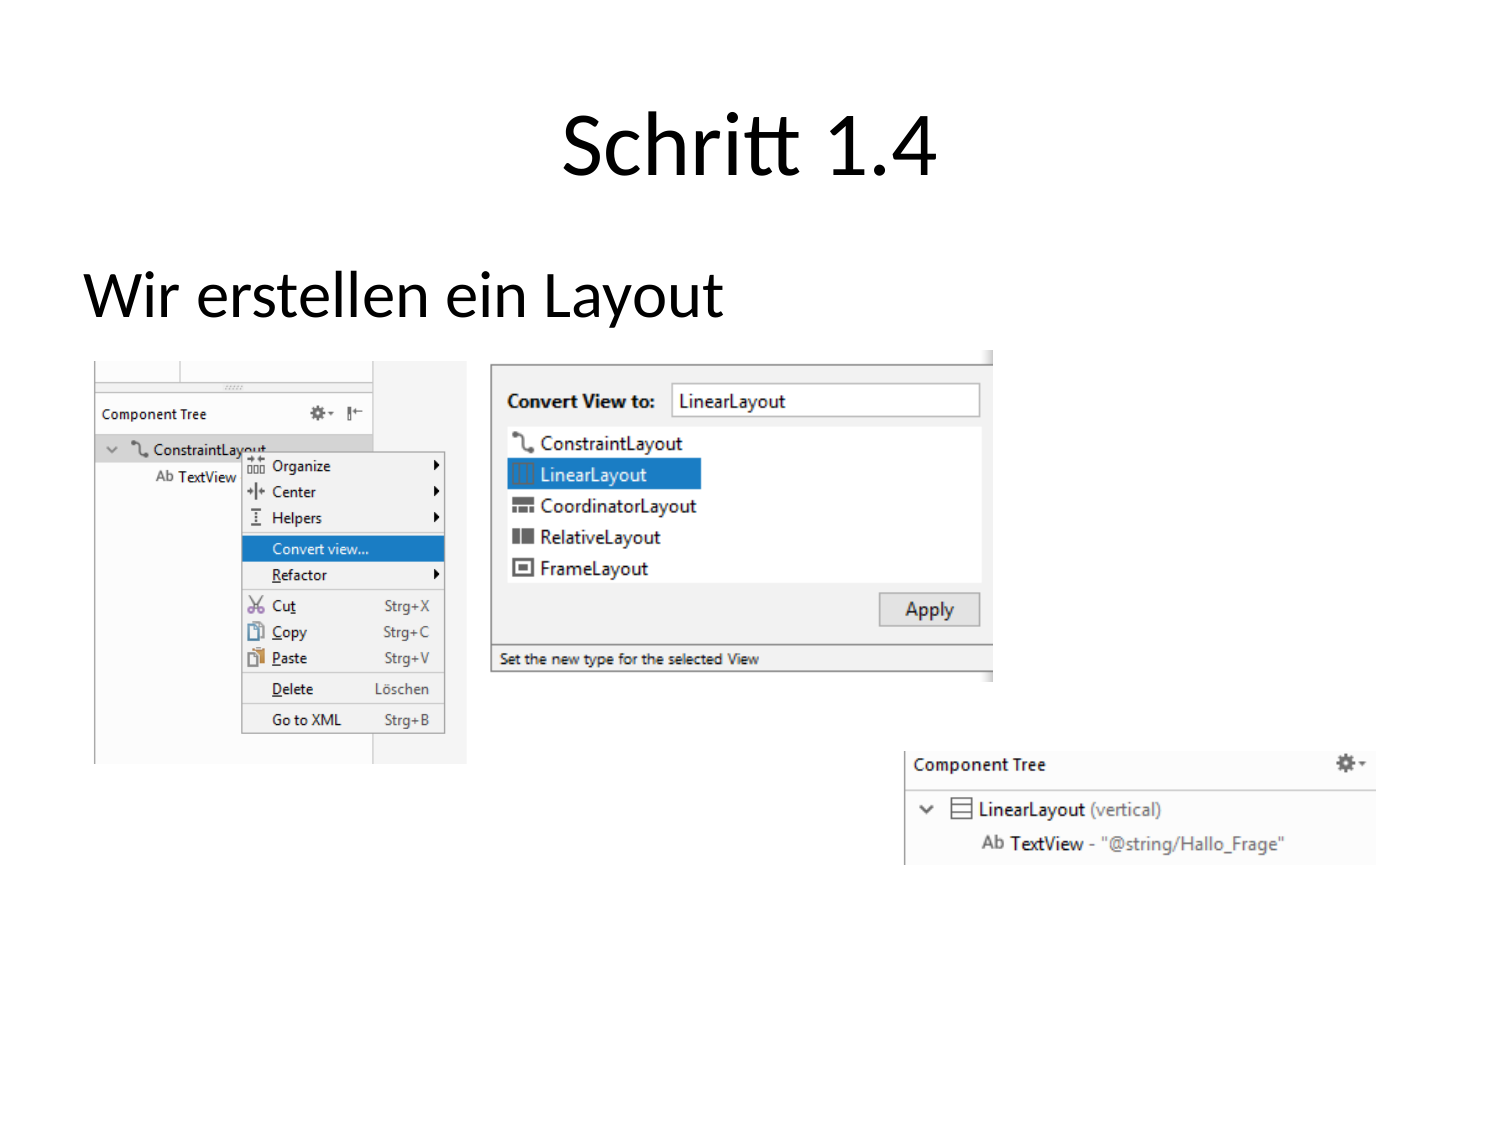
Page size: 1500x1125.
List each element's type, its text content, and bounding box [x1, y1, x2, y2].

picture [76, 361, 467, 764]
text_box Wir erstellen ein Layout [68, 243, 740, 339]
picture [903, 751, 1377, 865]
title Schritt 1.4 [75, 45, 1425, 233]
picture [472, 350, 994, 682]
